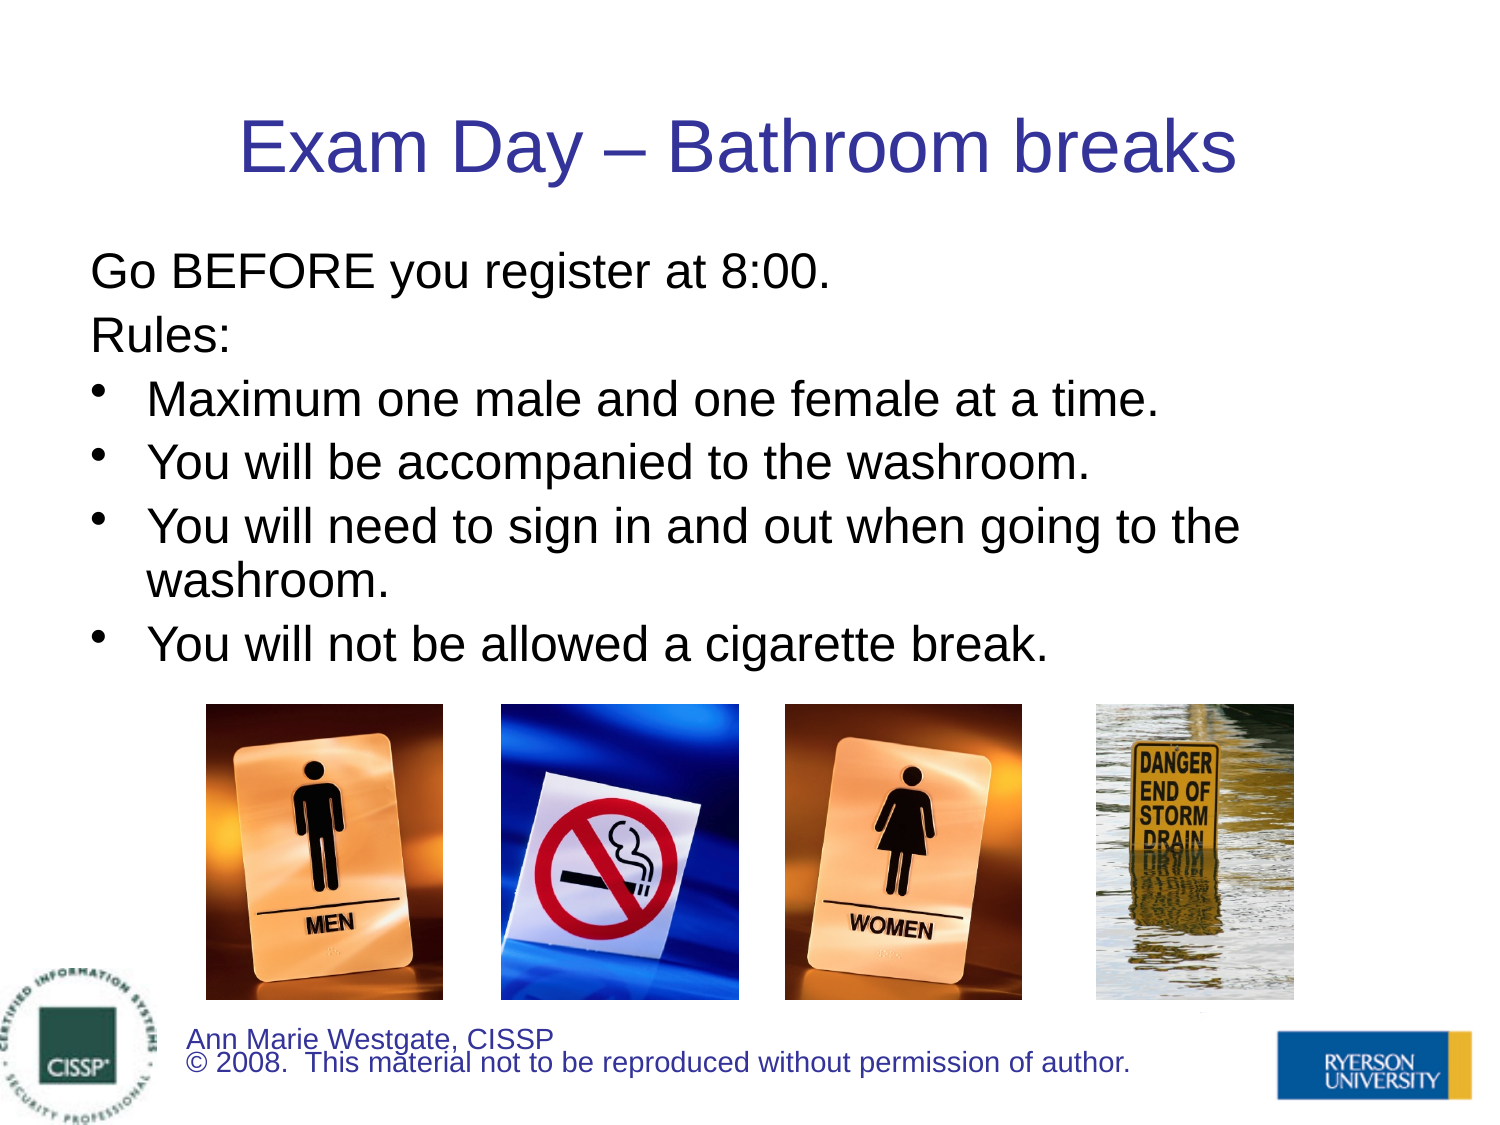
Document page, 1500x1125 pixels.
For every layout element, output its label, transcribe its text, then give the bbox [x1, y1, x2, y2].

picture [1096, 703, 1294, 1000]
list Go BEFORE you register at 8:00. Rules: Maximum one male and one female at a time. You will be accompanied to the washroom. You will need to sign in and out when going to the washroom. You will not be allowed a cigarette break. [74, 237, 1401, 705]
picture [785, 703, 1022, 1000]
picture [0, 968, 157, 1125]
picture [1200, 1012, 1500, 1125]
title Exam Day – Bathroom breaks [70, 37, 1407, 247]
picture [501, 703, 739, 1000]
footer Ann Marie Westgate, CISSP © 2008. This material not to be reproduced without permission of author. [170, 1022, 1164, 1093]
picture [206, 703, 444, 1000]
